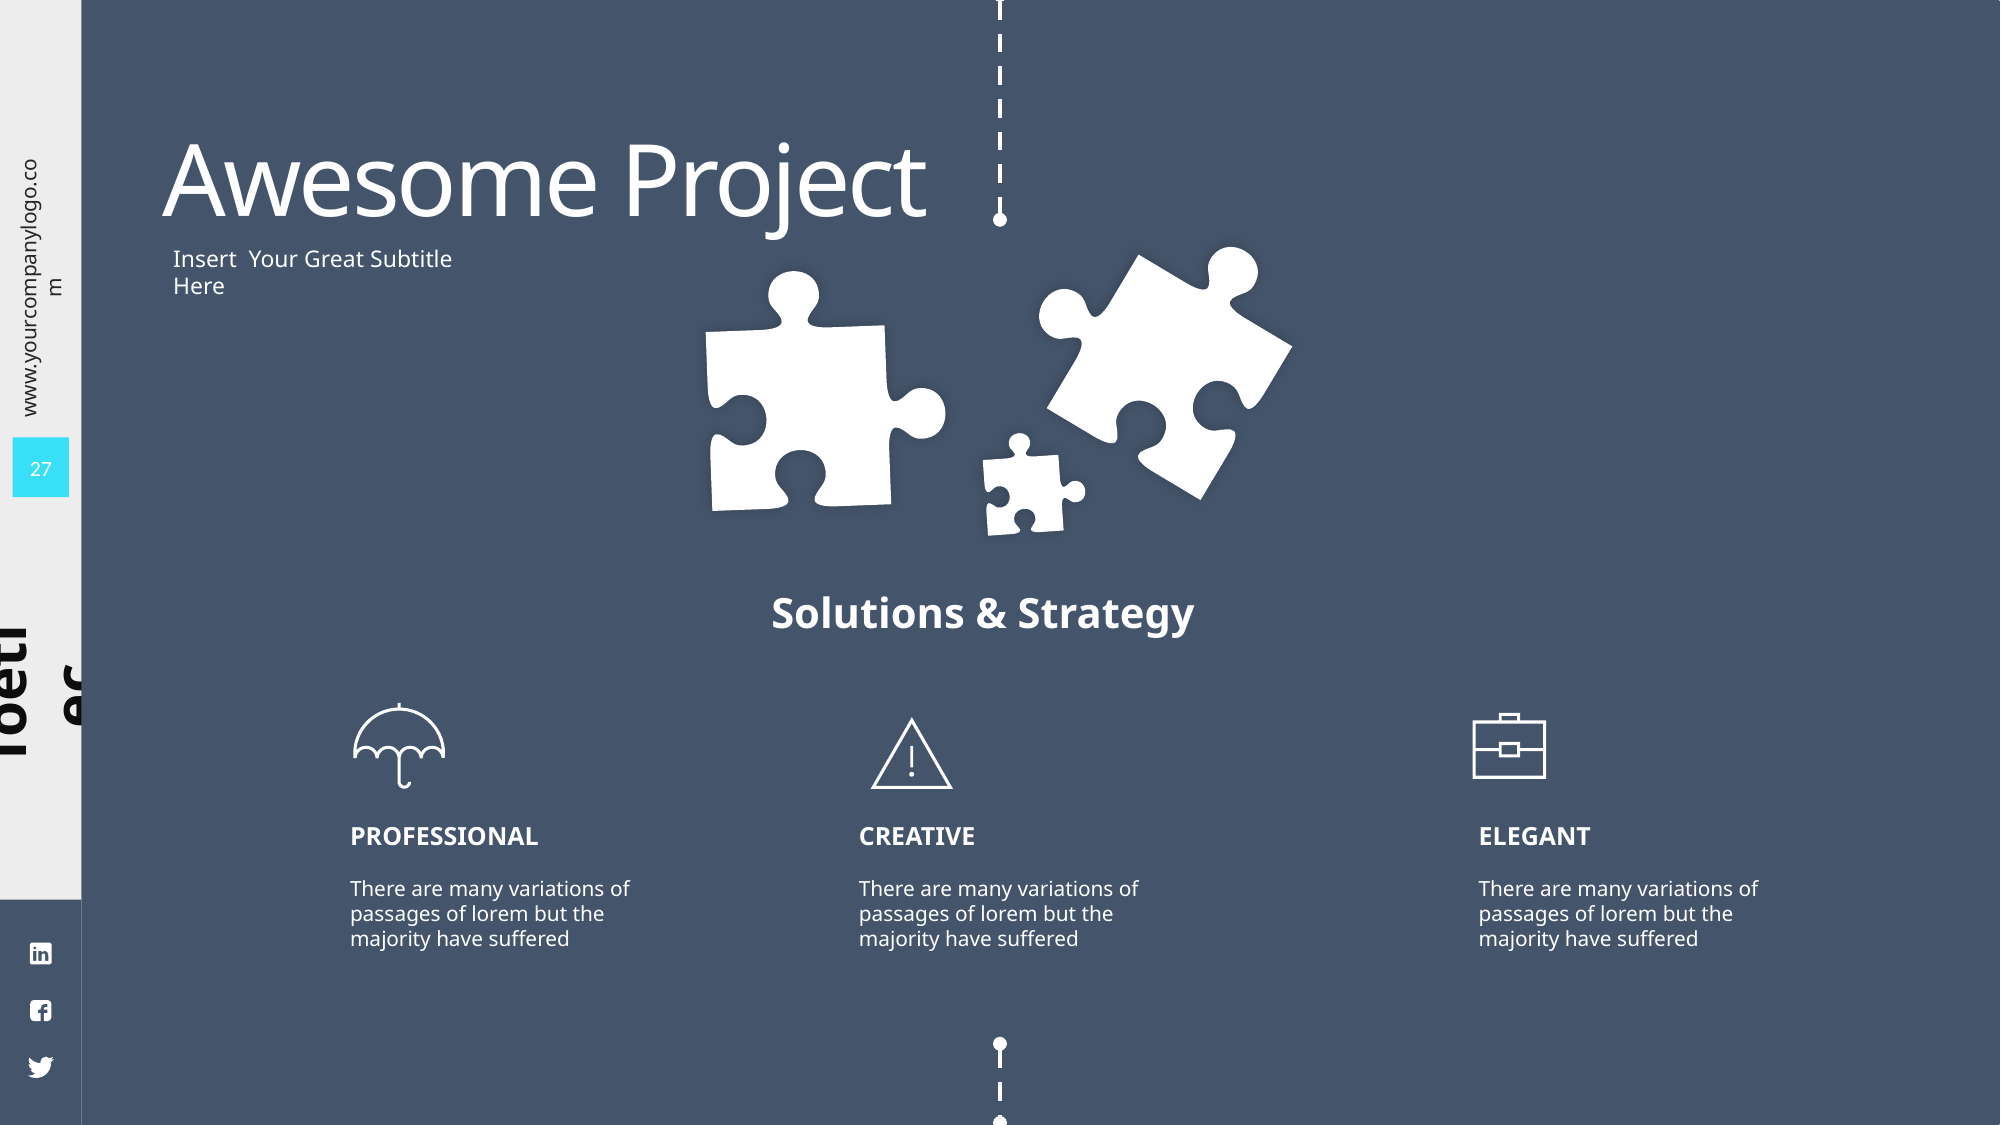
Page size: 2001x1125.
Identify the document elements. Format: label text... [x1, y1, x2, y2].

slide_number 27 [12, 437, 69, 498]
picture [81, 0, 2000, 1125]
